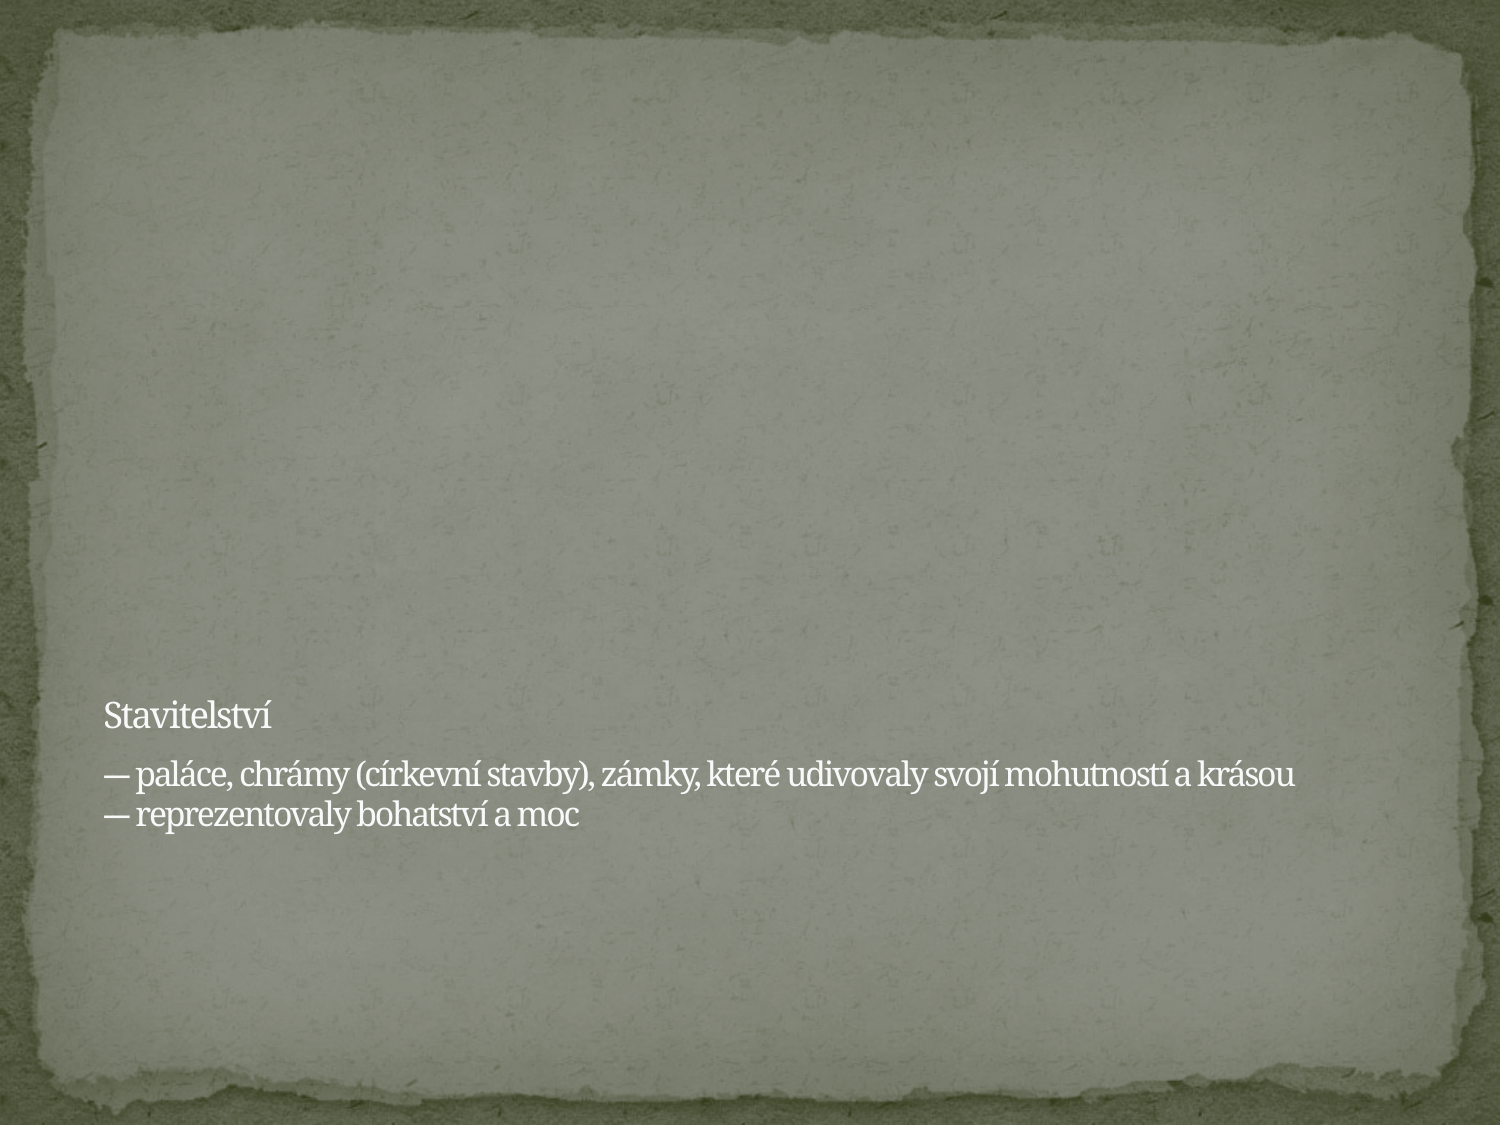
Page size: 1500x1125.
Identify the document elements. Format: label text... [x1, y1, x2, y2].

title Stavitelství --- paláce, chrámy (církevní stavby), zámky, které udivovaly svojí mohutností a krásou --- reprezentovaly bohatství a moc [88, 680, 1439, 881]
